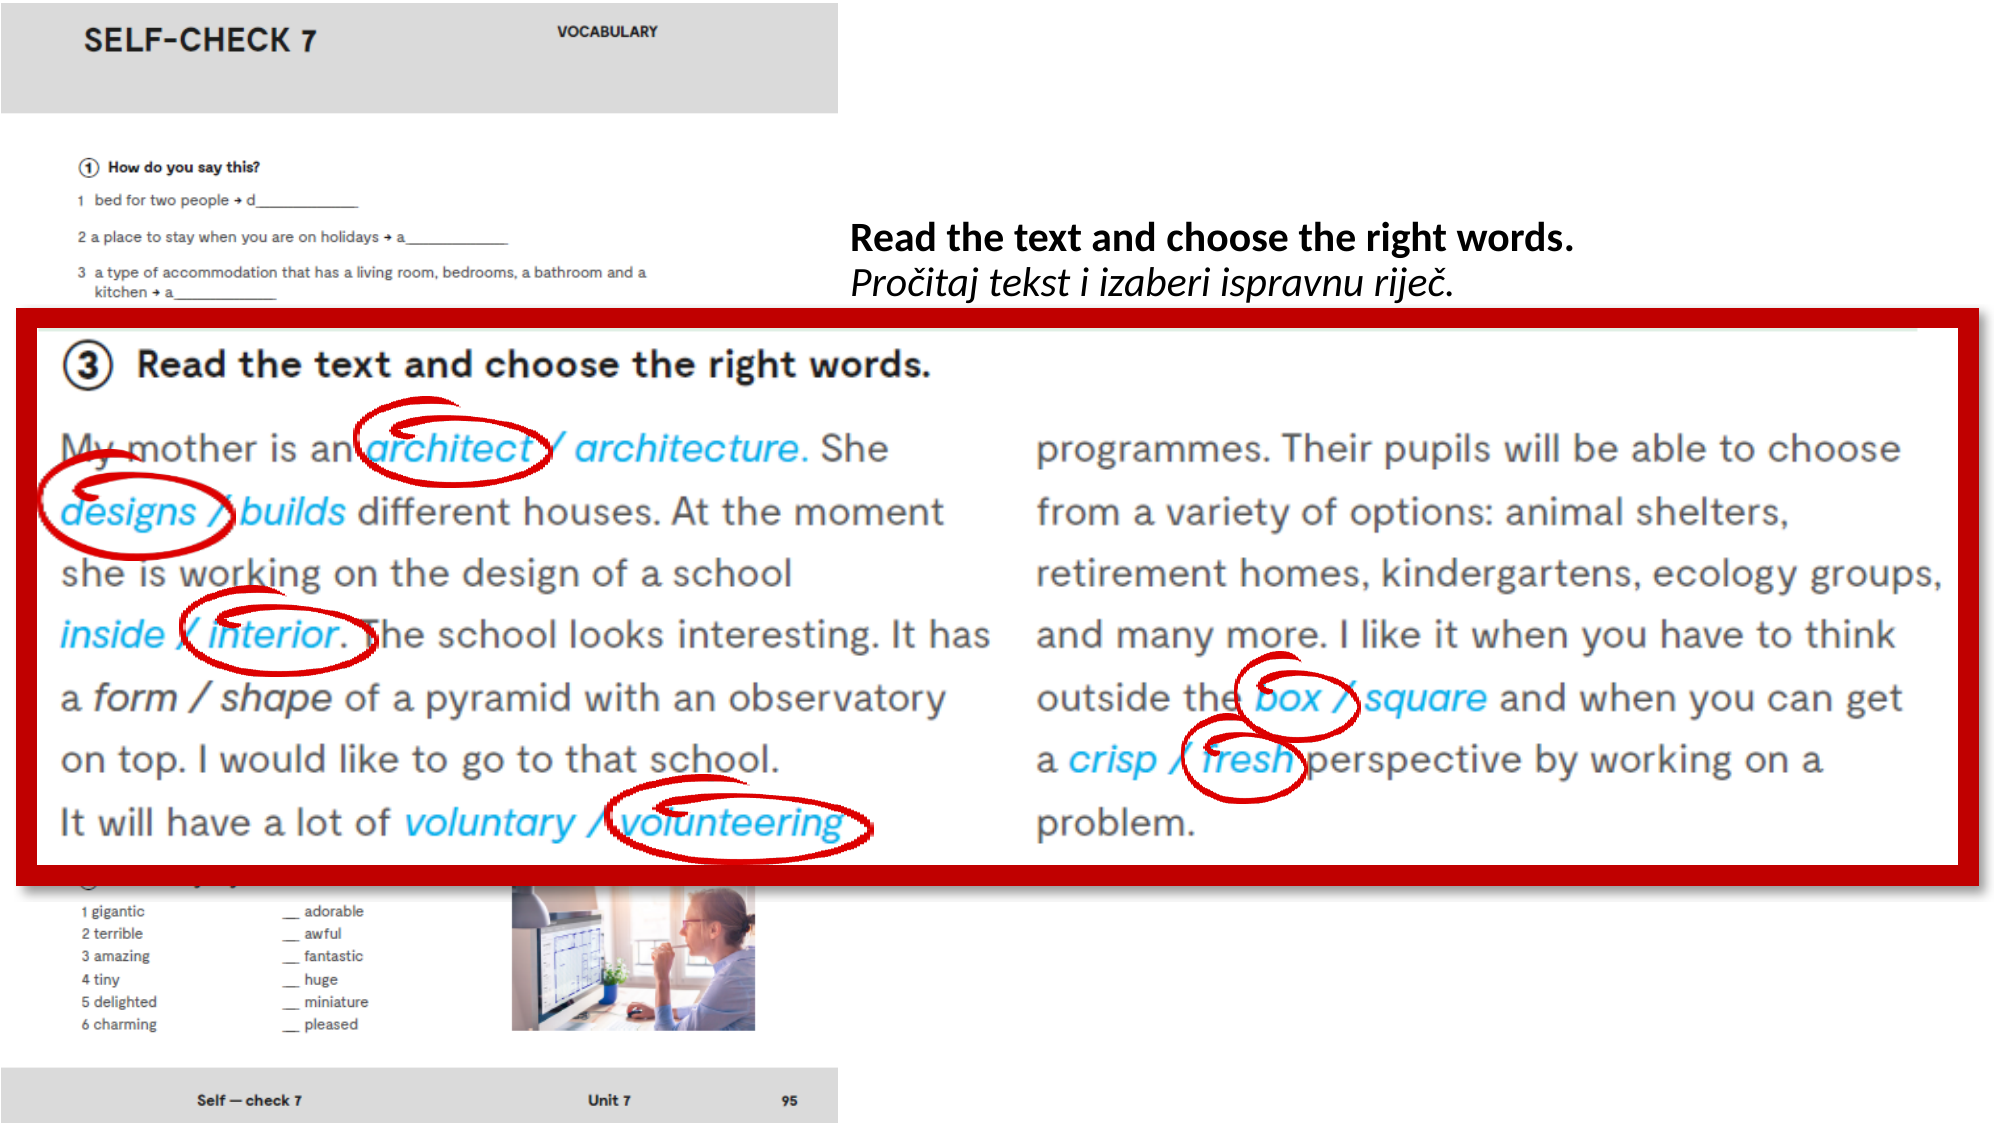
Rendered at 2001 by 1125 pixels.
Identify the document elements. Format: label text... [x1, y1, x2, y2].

picture [1, 3, 1958, 1123]
text_box Read the text and choose the right words. Pročitaj tekst i izaberi ispravnu riječ. [838, 207, 1980, 305]
